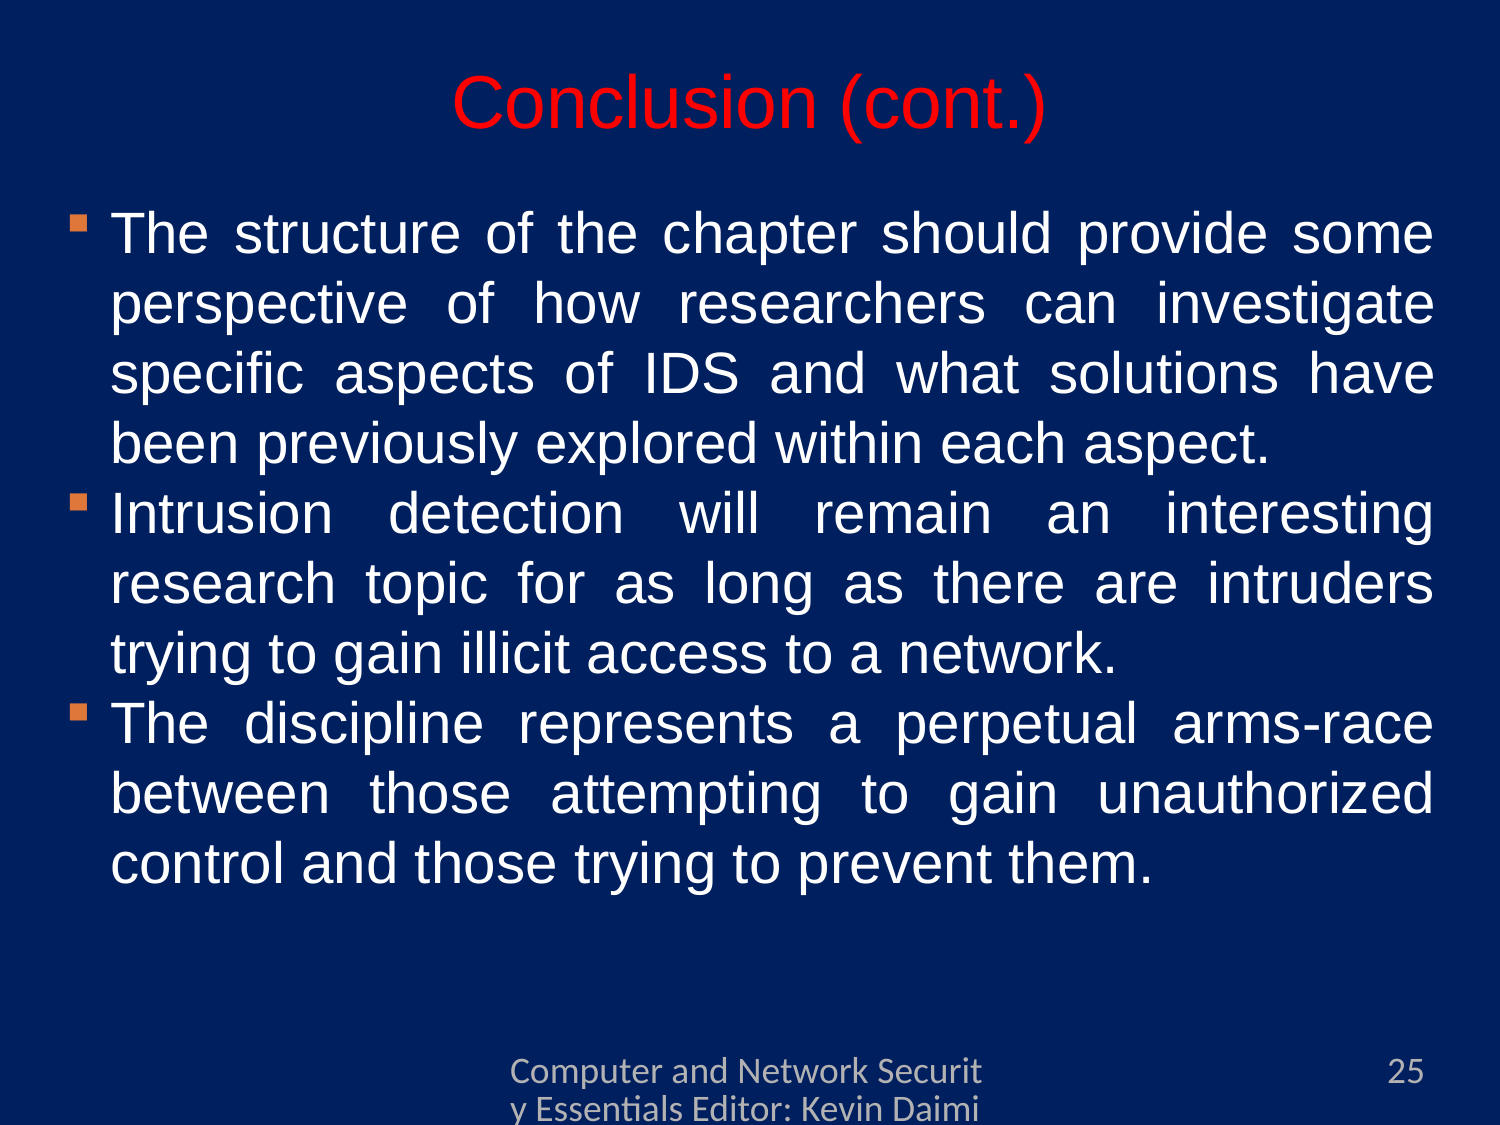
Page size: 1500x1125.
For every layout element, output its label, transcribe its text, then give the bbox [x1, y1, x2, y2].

footer Computer and Network Security Essentials Editor: Kevin Daimi Associate Editors: Guillermo Francia, Levent Ertaul, Luis H. Encinas, Eman El-Sheikh Published by Springer [510, 1046, 990, 1103]
title Conclusion (cont.) [44, 53, 1456, 145]
list The structure of the chapter should provide some perspective of how researchers can investigate specific aspects of IDS and what solutions have been previously explored within each aspect. Intrusion detection will remain an interesting research topic for as long as there are intruders trying to gain illicit access to a network. The discipline represents a perpetual arms-race between those attempting to gain unauthorized control and those trying to prevent them. [62, 195, 1437, 903]
slide_number 25 [1080, 1046, 1425, 1103]
